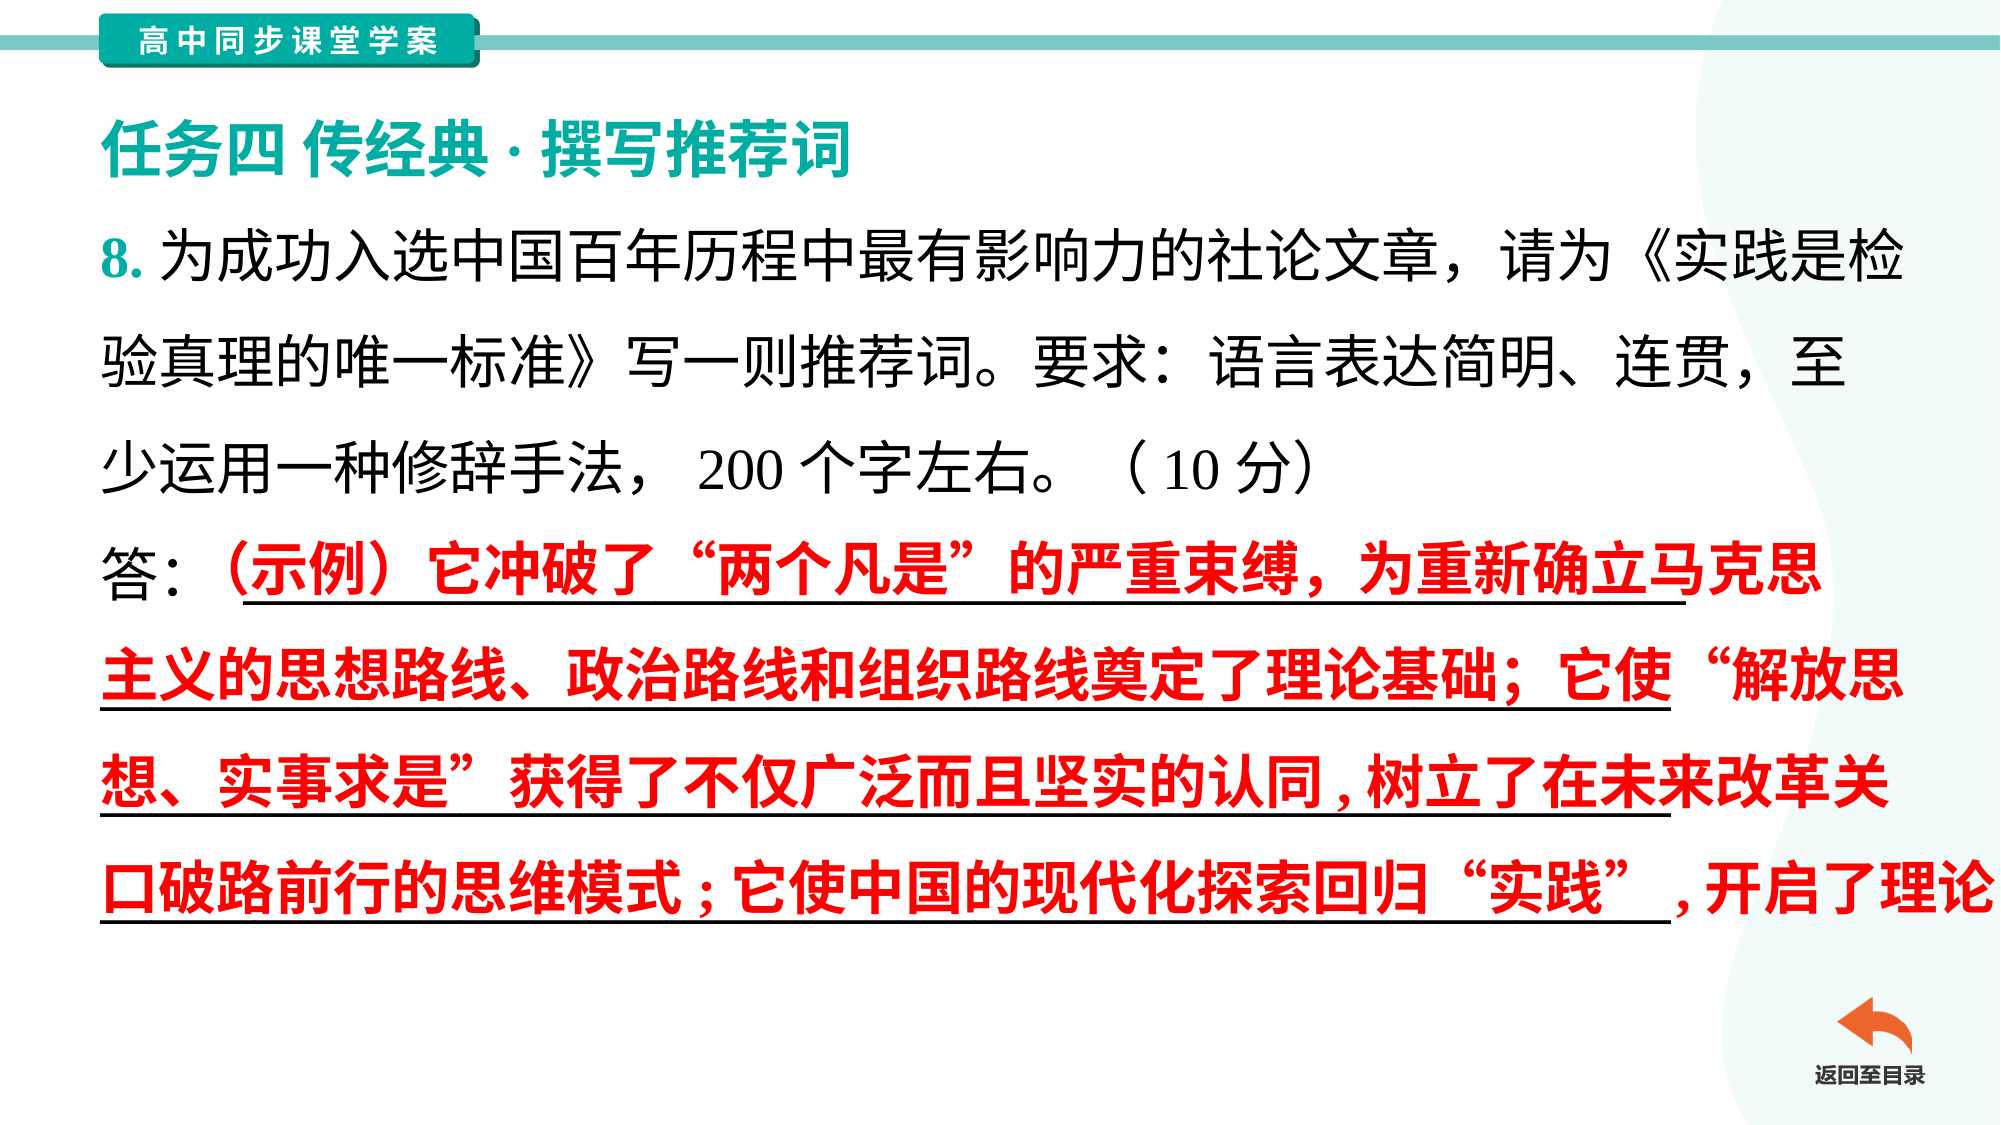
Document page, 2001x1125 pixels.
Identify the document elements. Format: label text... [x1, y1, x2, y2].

text_box 8.为成功入选中国百年历程中最有影响力的社论文章，请为《实践是检 验真理的唯一标准》写一则推荐词。要求：语言表达简明、连贯，至 少运用一种修辞手法，200个字左右。（10分） 答： ________________________________________________________ _____________________________________________________________ _____________________________________________________________ _____________________________________________________________ [100, 182, 1899, 495]
text_box 8.为成功入选中国百年历程中最有影响力的社论文章，请为《实践是检 验真理的唯一标准》写一则推荐词。要求：语言表达简明、连贯，至 少运用一种修辞手法，200个字左右。（10分） 答： ________________________________________________________ _____________________________________________________________ _____________________________________________________________ _____________________________________________________________ [100, 921, 1899, 927]
picture [0, 0, 2000, 1125]
text_box （示例）它冲破了“两个凡是”的严重束缚，为重新确立马克思 主义的思想路线、政治路线和组织路线奠定了理论基础；它使“解放思 想、实事求是”获得了不仅广泛而且坚实的认同,树立了在未来改革关 口破路前行的思维模式;它使中国的现代化探索回归“实践”,开启了理论 [100, 495, 1899, 921]
text_box 任务四 传经典·撰写推荐词 [100, 76, 1899, 182]
